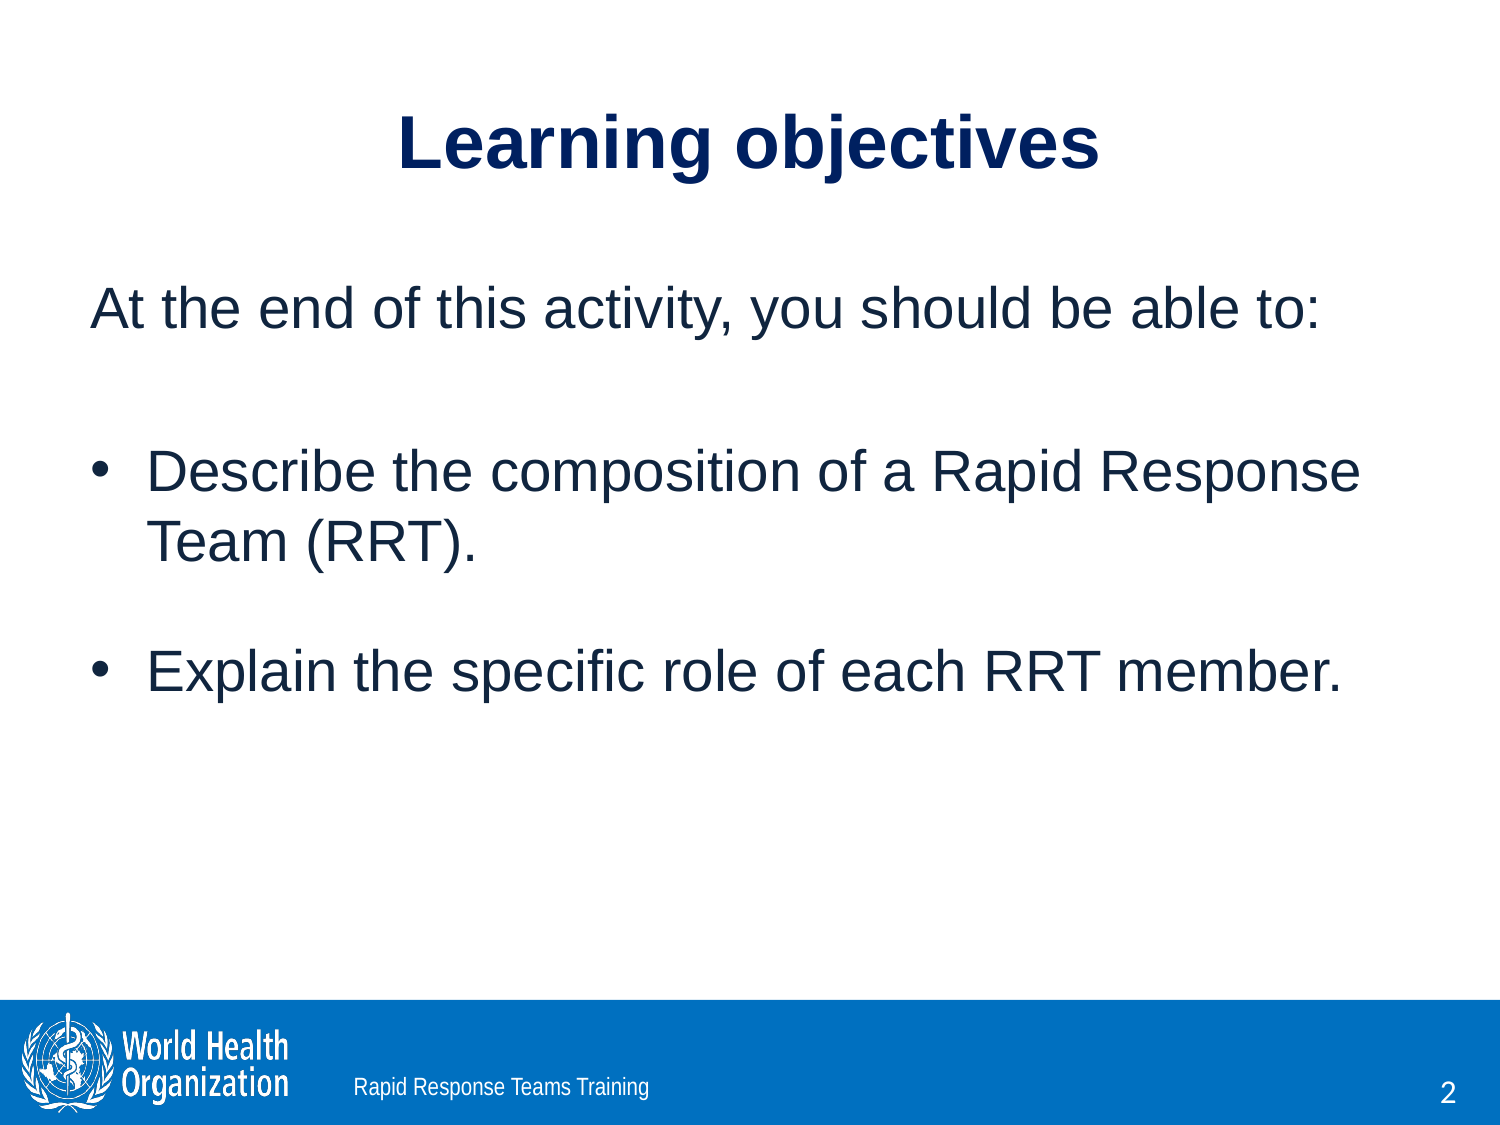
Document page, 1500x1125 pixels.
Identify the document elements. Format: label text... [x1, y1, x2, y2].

picture [21, 1012, 288, 1113]
title Learning objectives [75, 45, 1425, 233]
list At the end of this activity, you should be able to: Describe the composition of a Rapid Response Team (RRT). Explain the specific role of each RRT member. [75, 262, 1425, 1005]
